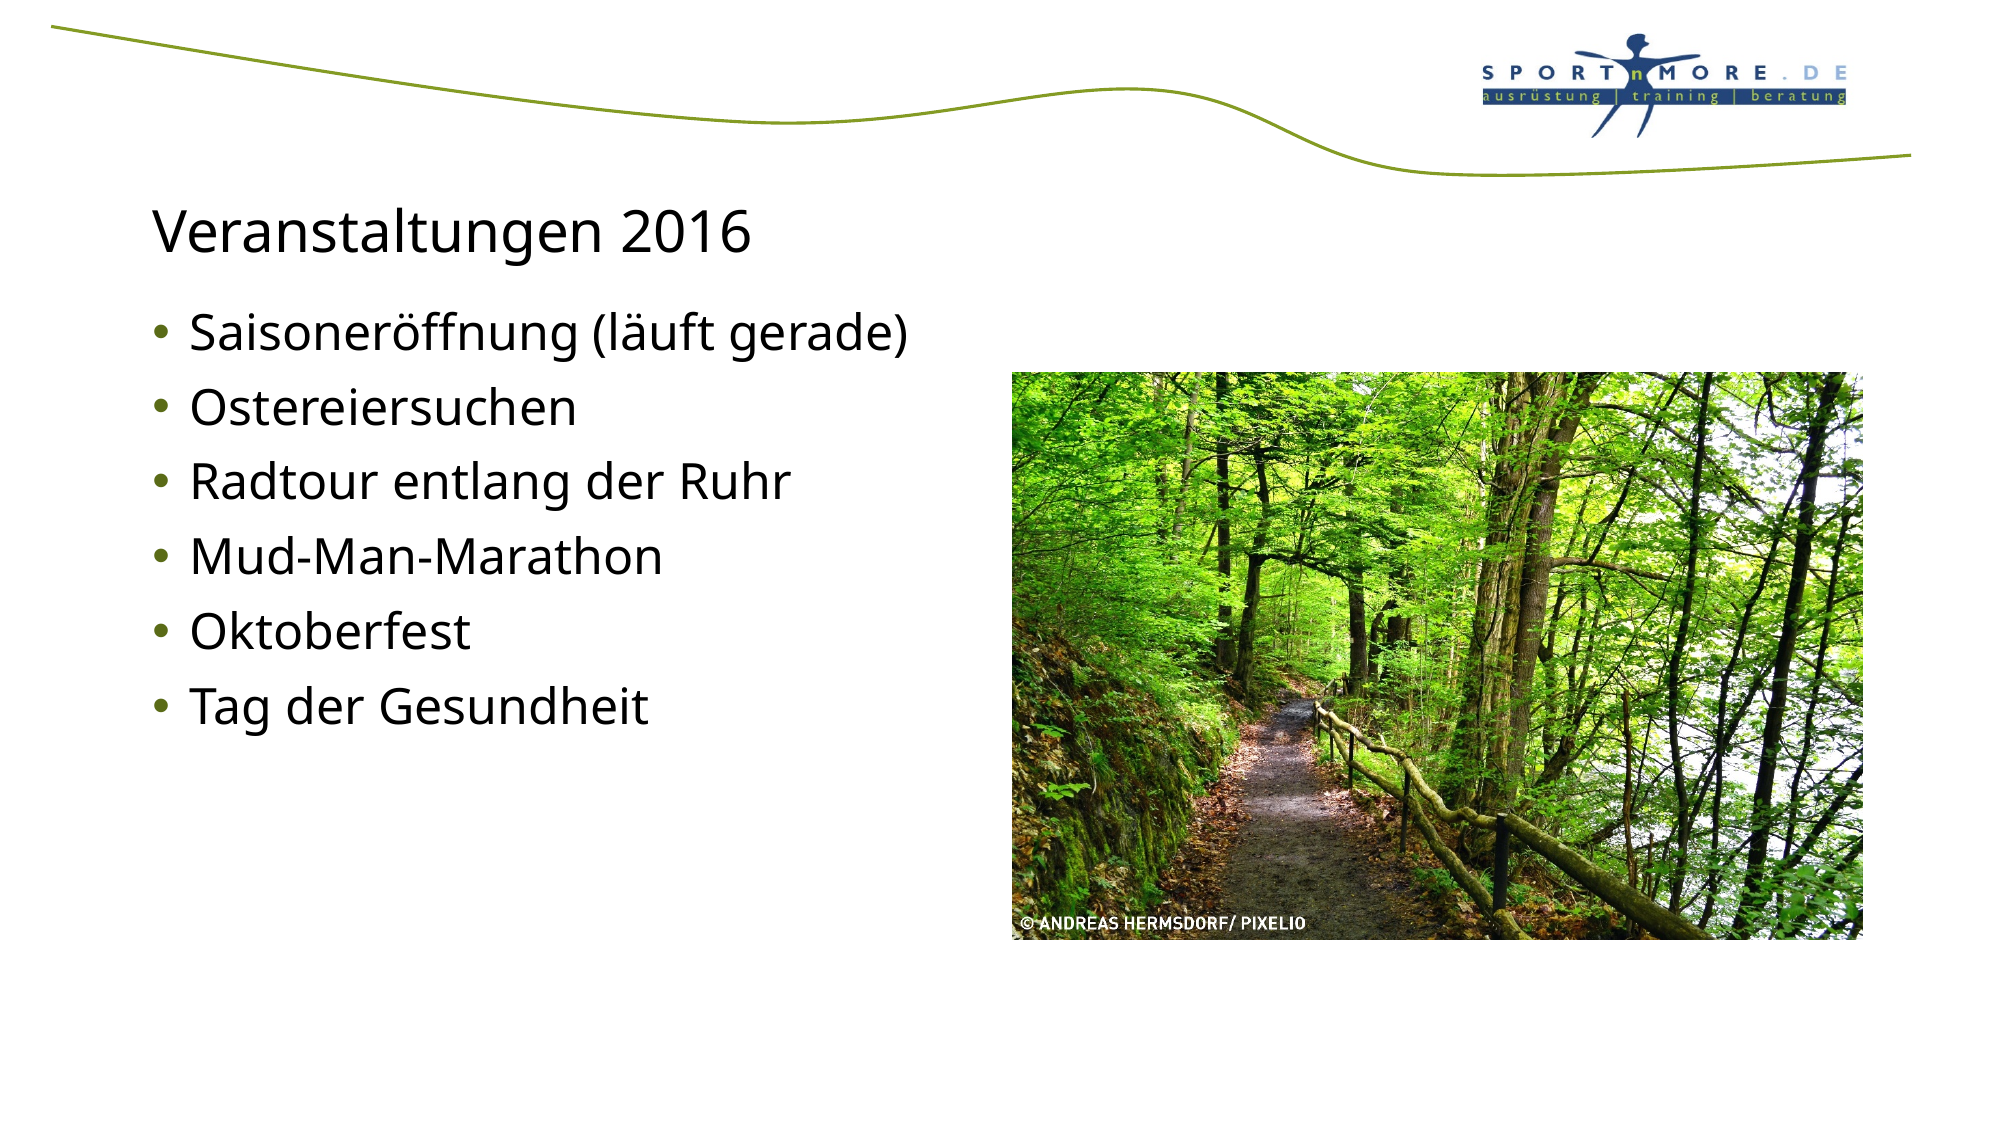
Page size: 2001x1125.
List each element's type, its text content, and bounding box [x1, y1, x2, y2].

list Saisoneröffnung (läuft gerade) Ostereiersuchen Radtour entlang der Ruhr Mud-Man-Marathon Oktoberfest Tag der Gesundheit [137, 299, 988, 1014]
title Veranstaltungen 2016 [137, 188, 1863, 278]
picture [1481, 33, 1863, 138]
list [1012, 372, 1863, 940]
